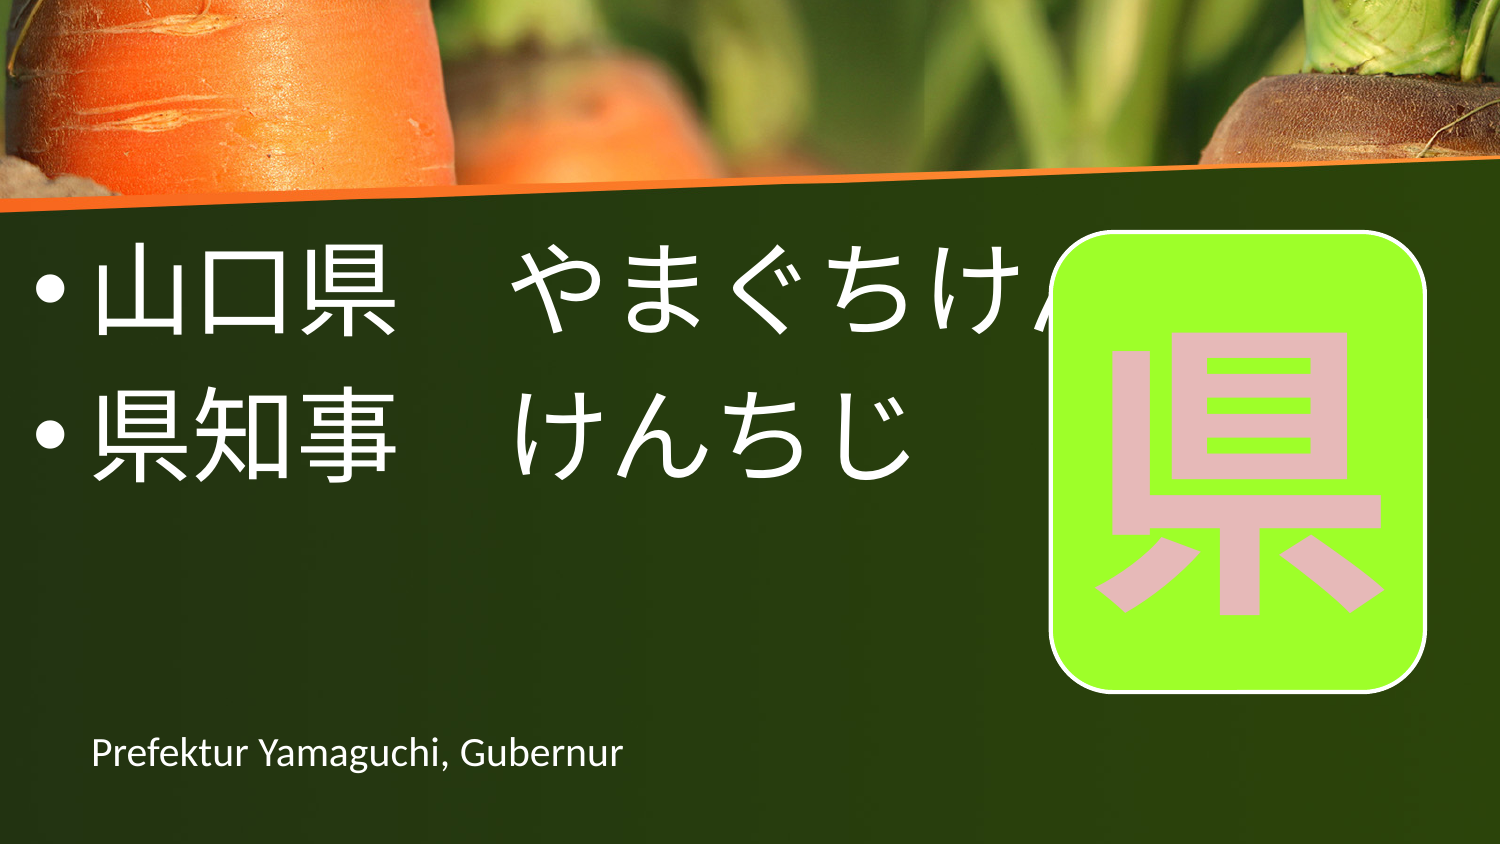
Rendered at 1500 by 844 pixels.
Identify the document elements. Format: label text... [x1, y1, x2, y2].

text_box 県 [1048, 229, 1428, 687]
title Prefektur Yamaguchi, Gubernur [76, 687, 1431, 813]
list 山口県 やまぐちけん 県知事 けんちじ [17, 217, 1370, 702]
picture [0, 0, 1500, 844]
